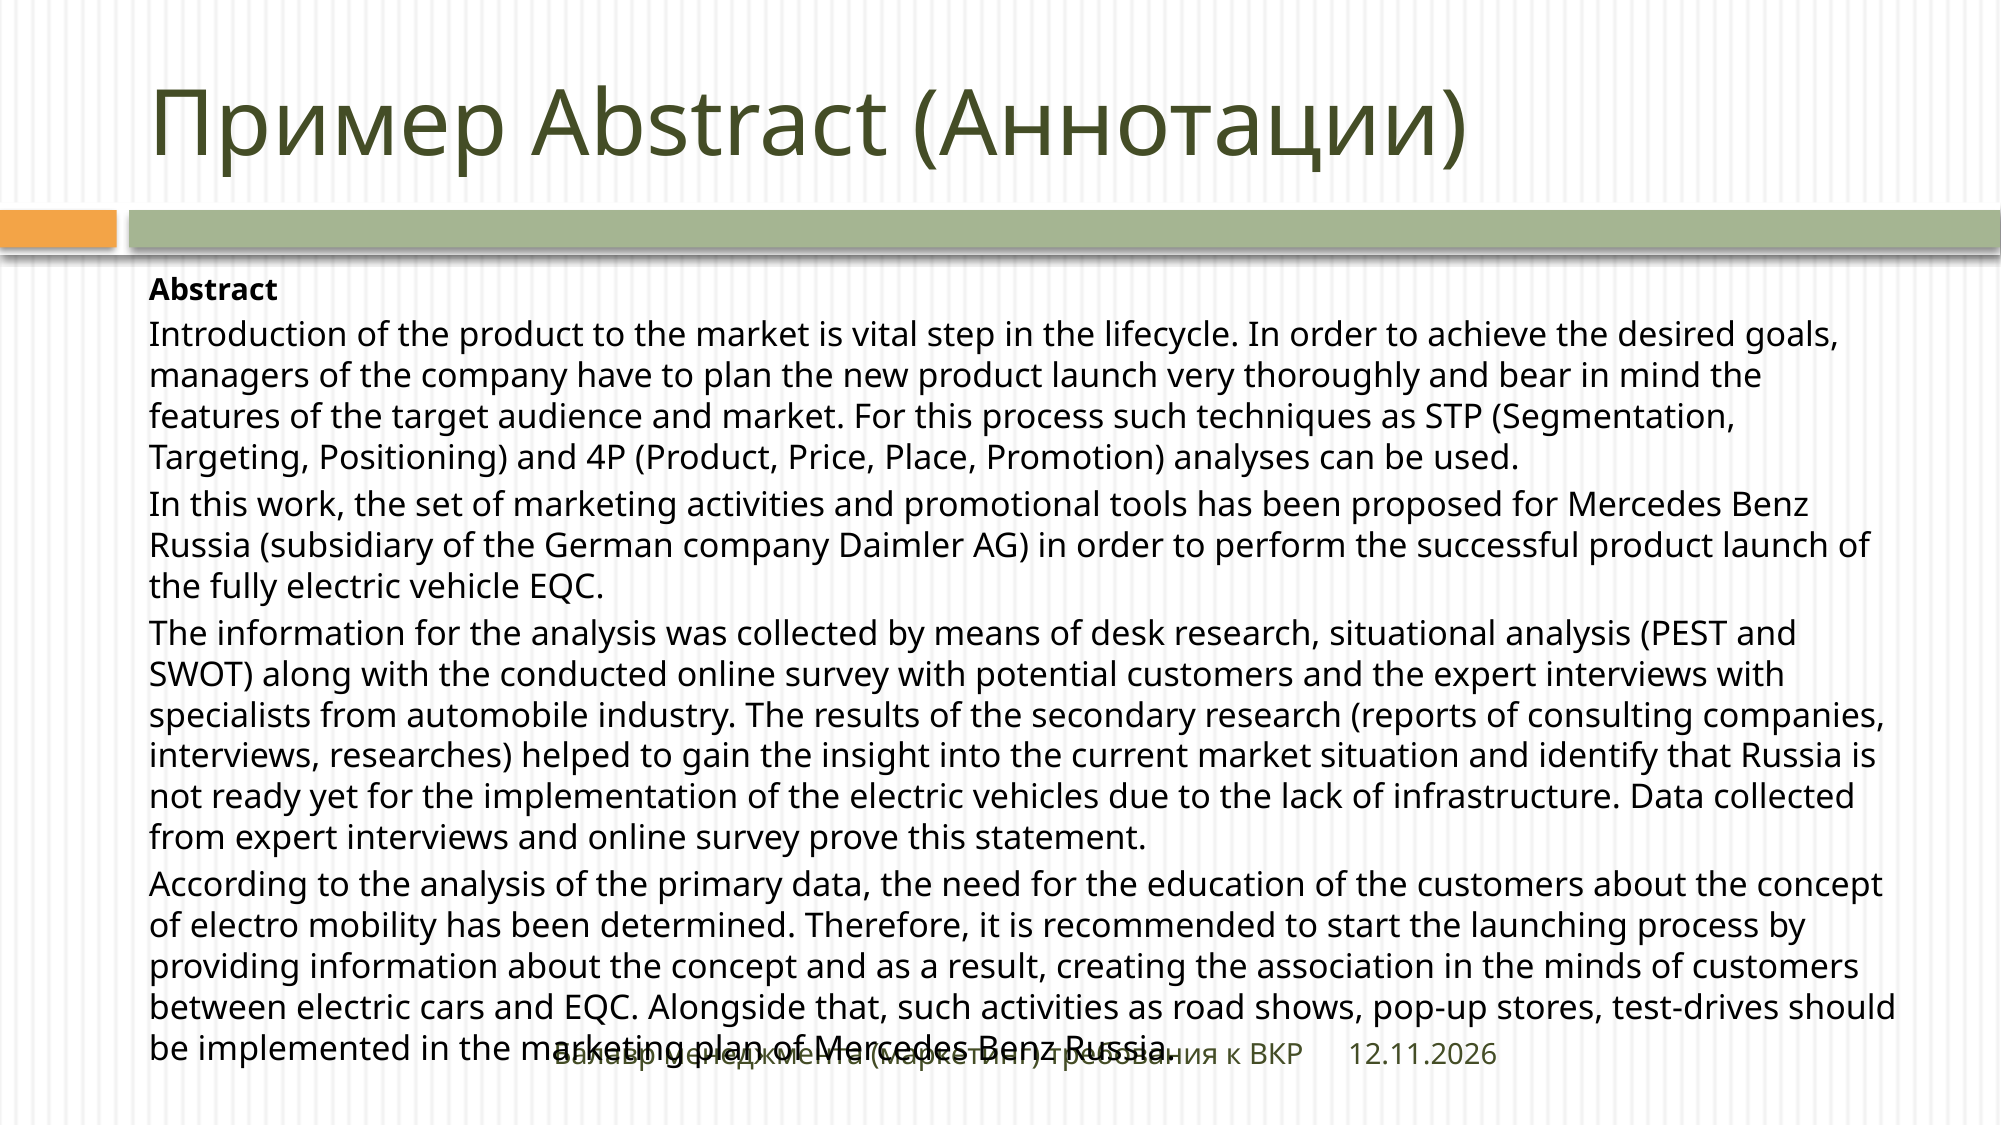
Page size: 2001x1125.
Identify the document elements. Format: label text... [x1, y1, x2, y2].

footer Балавр менеджмента (маркетинг) требования к ВКР [133, 1024, 1319, 1085]
list Abstract Introduction of the product to the market is vital step in the lifecycle. In order to achieve the desired goals, managers of the company have to plan the new product launch very thoroughly and bear in mind the features of the target audience and market. For this process such techniques as STP (Segmentation, Targeting, Positioning) and 4P (Product, Price, Place, Promotion) analyses can be used. In this work, the set of marketing activities and promotional tools has been proposed for Mercedes Benz Russia (subsidiary of the German company Daimler AG) in order to perform the successful product launch of the fully electric vehicle EQC. The information for the analysis was collected by means of desk research, situational analysis (PEST and SWOT) along with the conducted online survey with potential customers and the expert interviews with specialists from automobile industry. The results of the secondary research (reports of consulting companies, interviews, researches) helped to gain the insight into the current market situation and identify that Russia is not ready yet for the implementation of the electric vehicles due to the lack of infrastructure. Data collected from expert interviews and online survey prove this statement. According to the analysis of the primary data, the need for the education of the customers about the concept of electro mobility has been determined. Therefore, it is recommended to start the launching process by providing information about the concept and as a result, creating the association in the minds of customers between electric cars and EQC. Alongside that, such activities as road shows, pop-up stores, test-drives should be implemented in the marketing plan of Mercedes Benz Russia. [133, 262, 1918, 1080]
title Пример Abstract (Аннотации) [133, 37, 1918, 200]
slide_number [1333, 1025, 1917, 1085]
